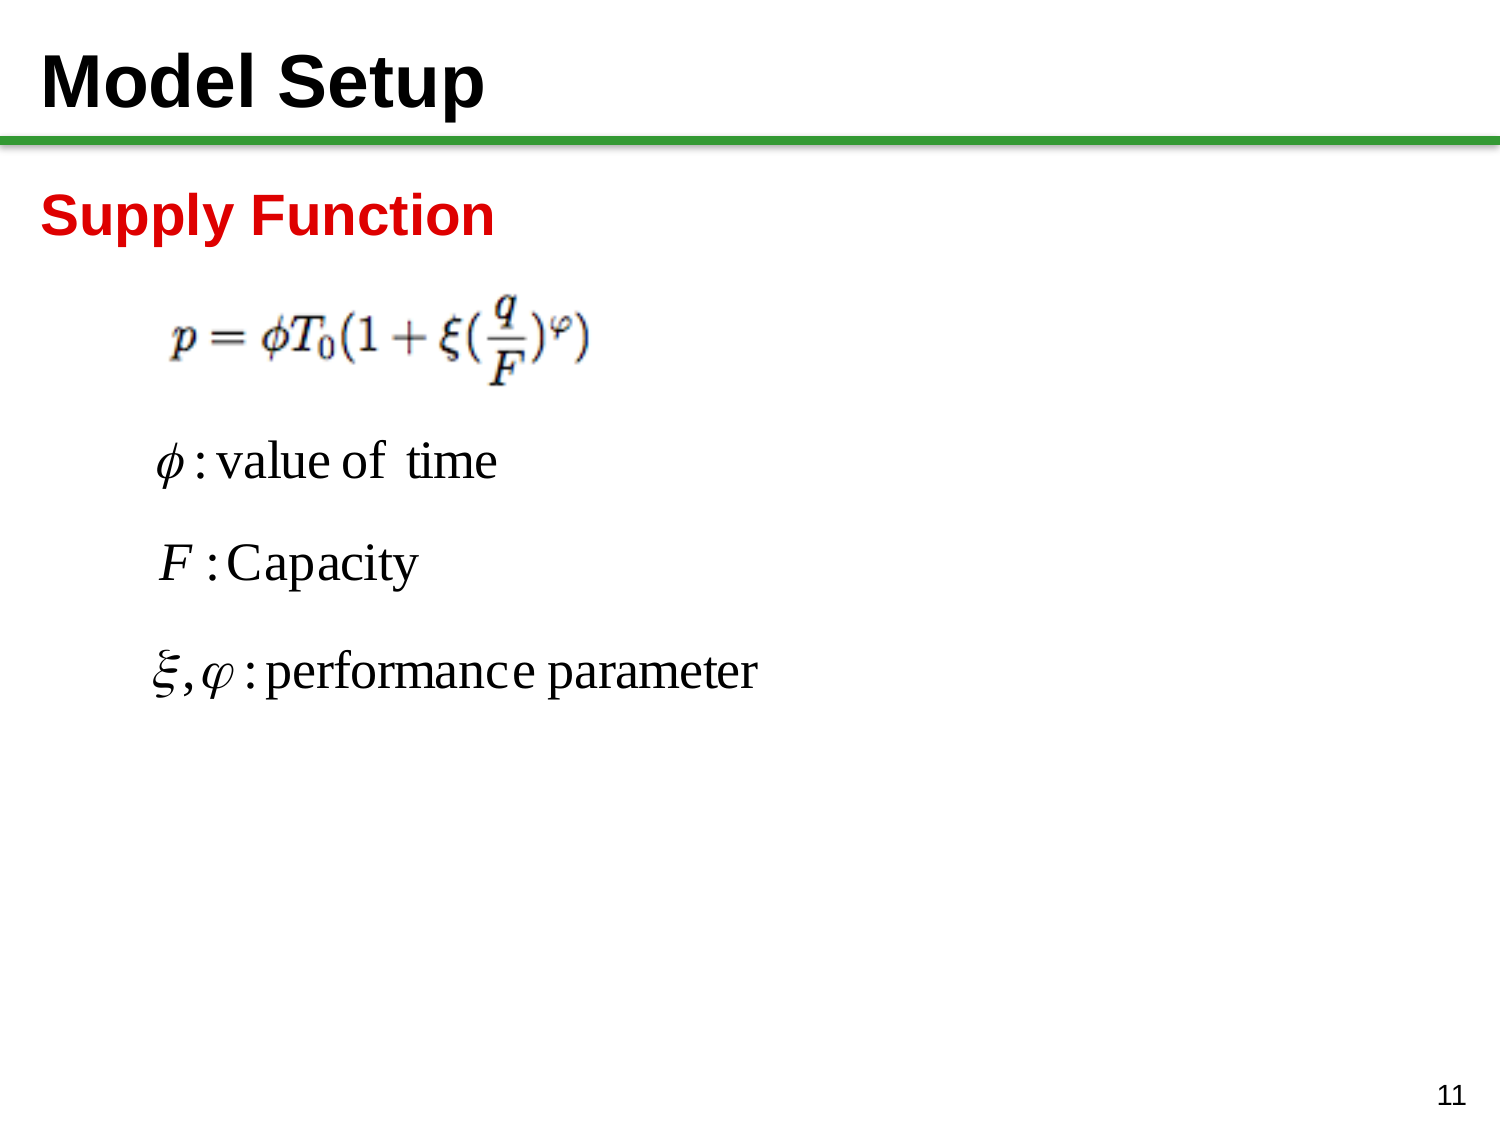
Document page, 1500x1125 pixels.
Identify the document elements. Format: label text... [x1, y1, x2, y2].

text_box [148, 428, 511, 501]
picture [148, 282, 611, 398]
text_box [144, 638, 773, 712]
slide_number 11 [1390, 1063, 1482, 1124]
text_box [148, 530, 430, 604]
text_box [0, 136, 1500, 145]
title Model Setup [25, 18, 1483, 134]
subtitle Supply Function [25, 169, 1483, 948]
